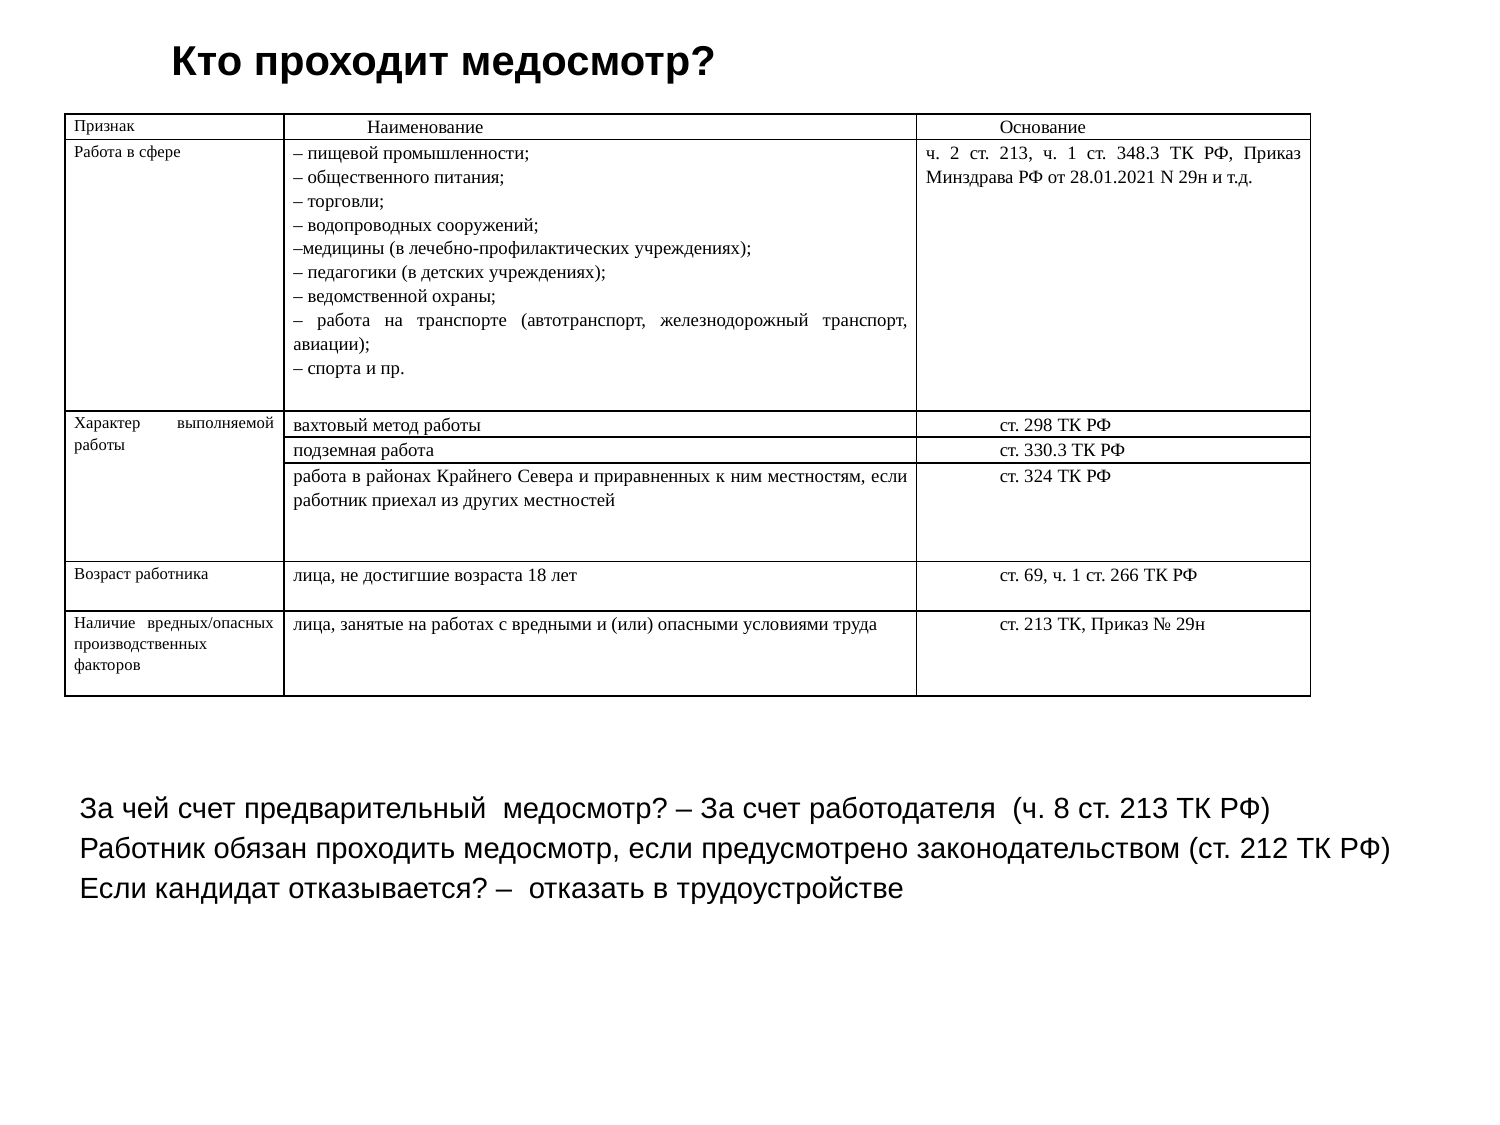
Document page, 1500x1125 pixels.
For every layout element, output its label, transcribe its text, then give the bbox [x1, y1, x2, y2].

table_header Наименование [285, 115, 916, 139]
table_cell Возраст работника [66, 562, 283, 610]
table_cell Характер выполняемой работы [66, 412, 283, 561]
table_cell лица, занятые на работах с вредными и (или) опасными условиями труда [285, 612, 916, 695]
table_cell ст. 330.3 ТК РФ [917, 438, 1310, 462]
table_cell Работа в сфере [66, 140, 283, 410]
table_cell ст. 69, ч. 1 ст. 266 ТК РФ [917, 562, 1310, 610]
table_header Признак [66, 115, 283, 139]
text_box Кто проходит медосмотр? [100, 19, 1282, 113]
table_cell – пищевой промышленности; – общественного питания; – торговли; – водопроводных сооружений; –медицины (в лечебно-профилактических учреждениях); – педагогики (в детских учреждениях); – ведомственной охраны; – работа на транспорте (автотранспорт, железнодорожный транспорт, авиации); – спорта и пр. [285, 140, 916, 410]
table_cell подземная работа [285, 438, 916, 462]
table_cell ст. 298 ТК РФ [917, 412, 1310, 436]
table_cell лица, не достигшие возраста 18 лет [285, 562, 916, 610]
table_cell работа в районах Крайнего Севера и приравненных к ним местностям, если работник приехал из других местностей [285, 464, 916, 561]
table_cell ч. 2 ст. 213, ч. 1 ст. 348.3 ТК РФ, Приказ Минздрава РФ от 28.01.2021 N 29н и т.д. [917, 140, 1310, 410]
table_cell вахтовый метод работы [285, 412, 916, 436]
table_header Основание [917, 115, 1310, 139]
table_cell Наличие вредных/опасных производственных факторов [66, 612, 283, 695]
table_cell ст. 213 ТК, Приказ № 29н [917, 612, 1310, 695]
table_cell ст. 324 ТК РФ [917, 464, 1310, 561]
text_box За чей счет предварительный медосмотр? – За счет работодателя (ч. 8 ст. 213 ТК РФ) Работник обязан проходить медосмотр, если предусмотрено законодательством (ст. 212 ТК РФ) Если кандидат отказывается? – отказать в трудоустройстве [64, 736, 1459, 953]
